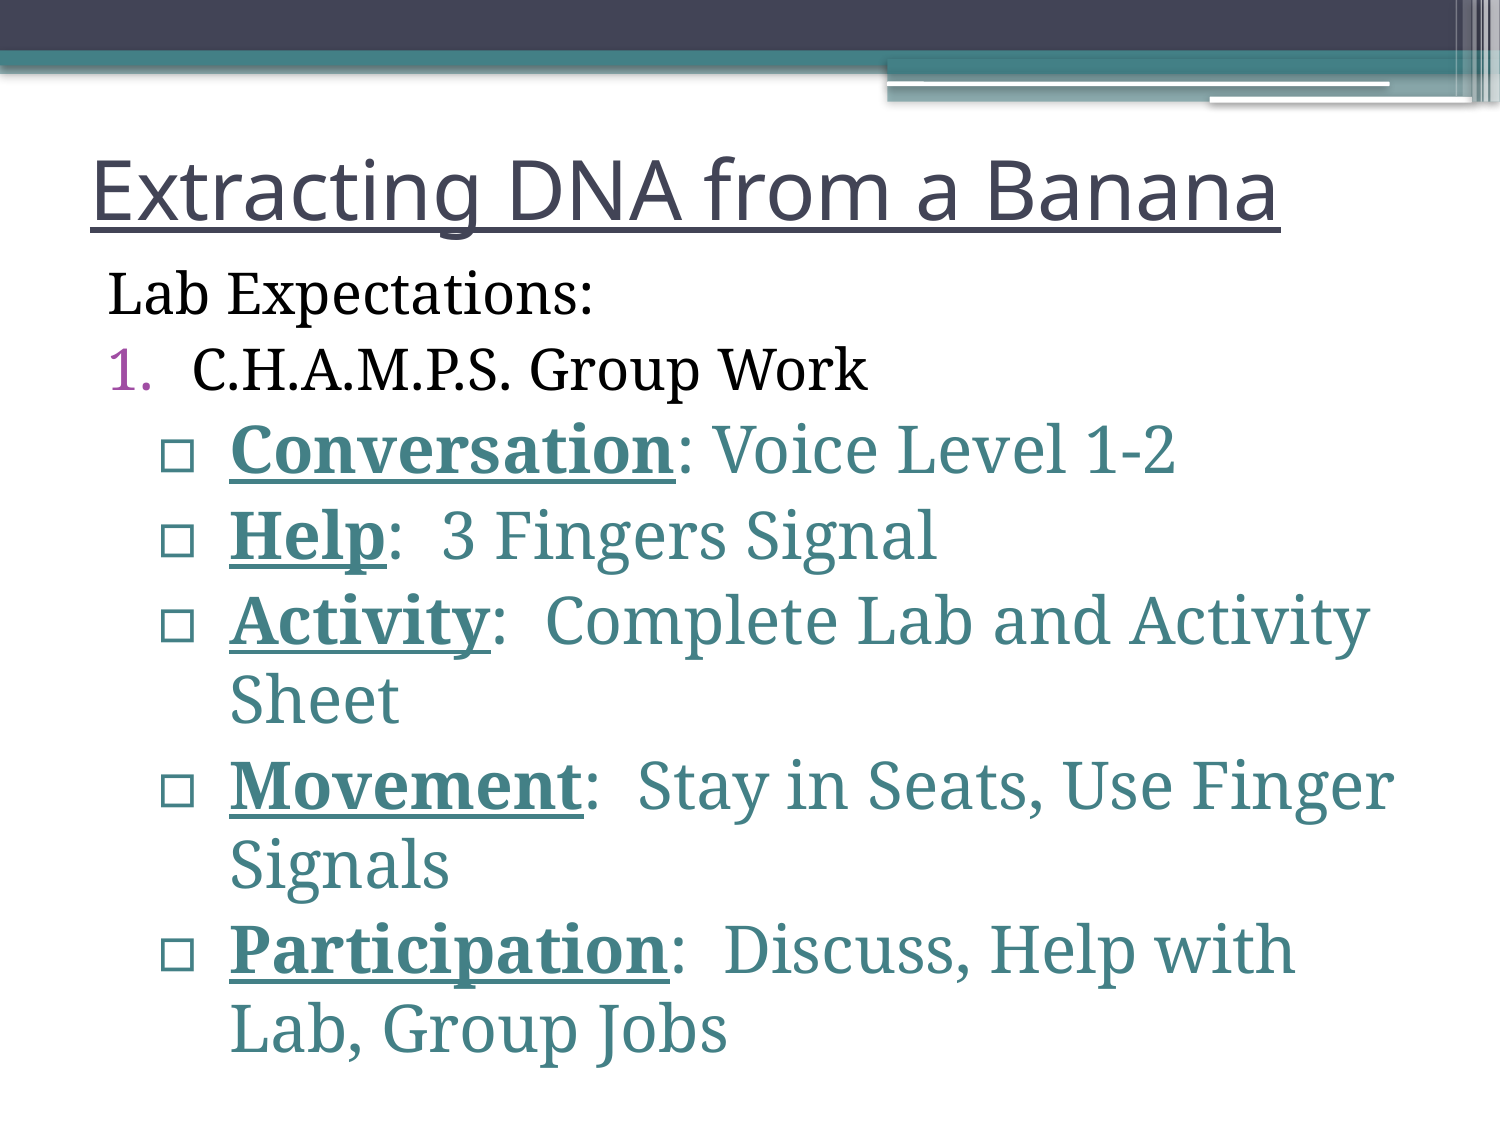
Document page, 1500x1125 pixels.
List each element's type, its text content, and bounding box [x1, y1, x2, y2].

list Lab Expectations: C.H.A.M.P.S. Group Work Conversation: Voice Level 1-2 Help: 3 Fingers Signal Activity: Complete Lab and Activity Sheet Movement: Stay in Seats, Use Finger Signals Participation: Discuss, Help with Lab, Group Jobs [75, 249, 1425, 1079]
title Extracting DNA from a Banana [75, 99, 1425, 249]
